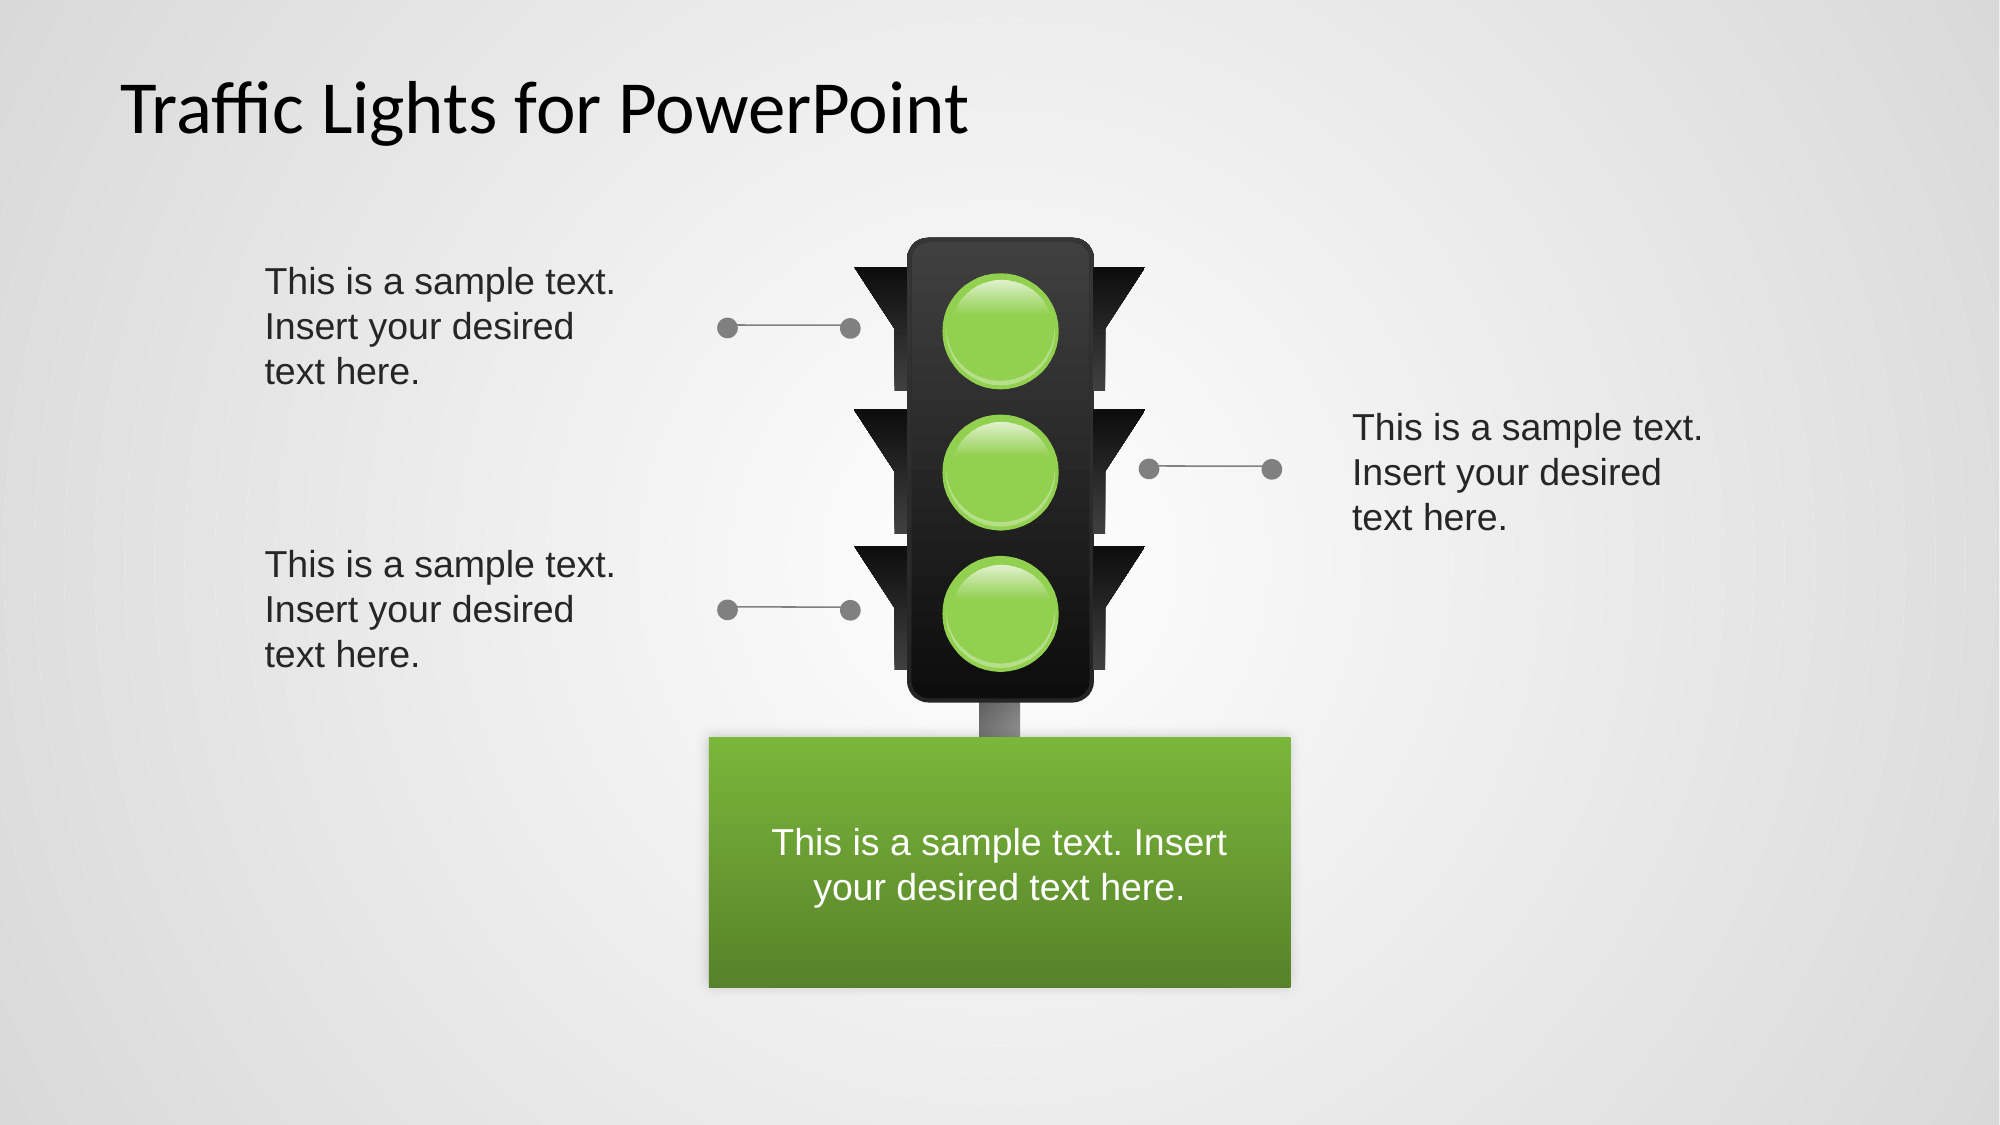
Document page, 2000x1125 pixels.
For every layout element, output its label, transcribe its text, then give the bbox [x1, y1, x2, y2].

text_box This is a sample text. Insert your desired text here. [1337, 395, 1738, 545]
text_box This is a sample text. Insert your desired text here. [249, 532, 650, 682]
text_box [708, 237, 1291, 988]
title Traffic Lights for PowerPoint [99, 45, 1900, 162]
text_box This is a sample text. Insert your desired text here. [249, 249, 650, 400]
